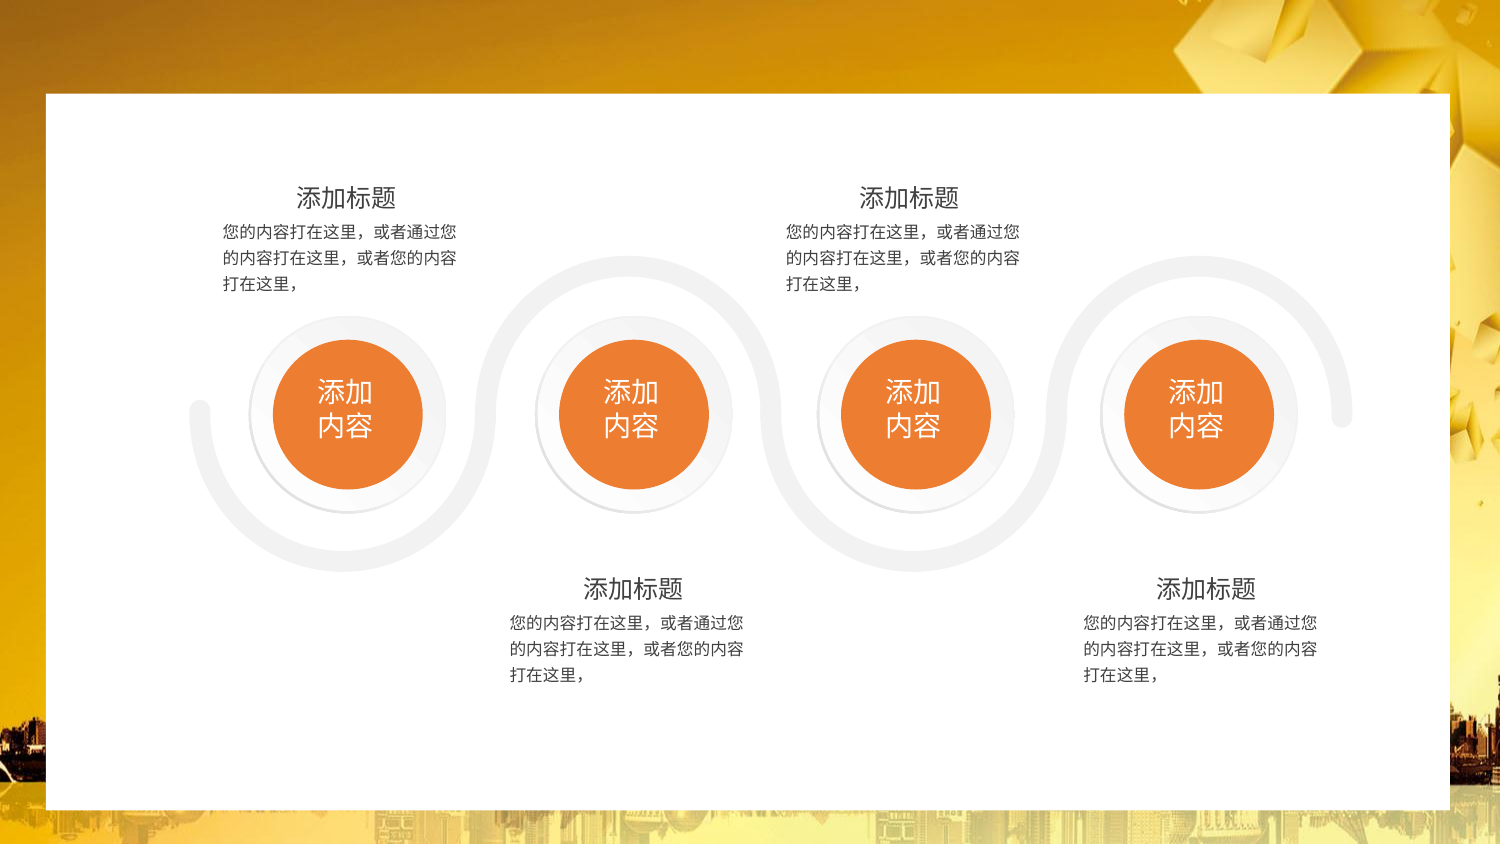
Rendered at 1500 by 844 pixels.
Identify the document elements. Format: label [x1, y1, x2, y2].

text_box [534, 315, 733, 514]
text_box [207, 167, 482, 303]
text_box [199, 266, 1342, 562]
text_box [494, 559, 769, 694]
picture [0, 0, 1500, 844]
text_box [770, 167, 1045, 303]
text_box [1068, 559, 1343, 694]
text_box [248, 315, 447, 514]
text_box [1100, 315, 1299, 514]
text_box [816, 315, 1015, 514]
